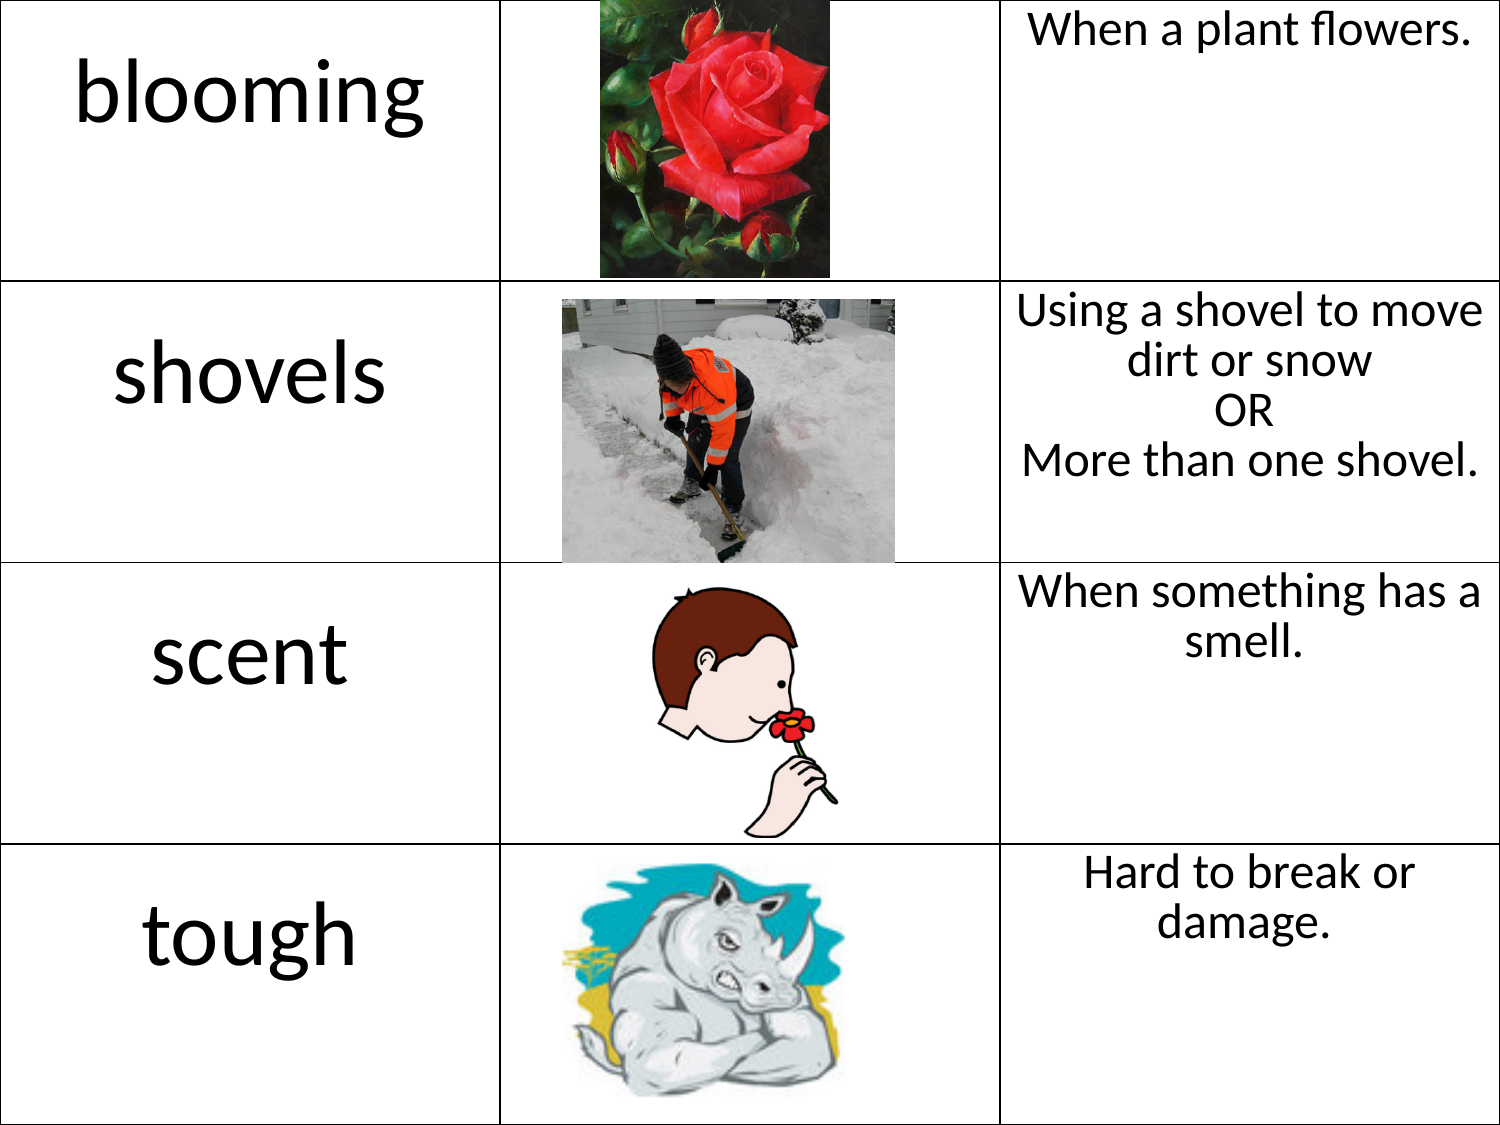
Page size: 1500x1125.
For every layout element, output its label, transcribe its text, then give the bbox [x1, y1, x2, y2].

table_header [501, 1, 596, 280]
picture [562, 299, 895, 563]
table_cell [501, 563, 999, 843]
table_header blooming [1, 1, 499, 280]
table_cell Hard to break or damage. [1001, 845, 1499, 1124]
table_cell shovels [1, 282, 499, 562]
table_header When a plant flowers. [1001, 1, 1499, 280]
table_cell [501, 845, 999, 1124]
table_cell scent [1, 563, 499, 843]
table_cell Using a shovel to move dirt or snow OR More than one shovel. [1001, 282, 1499, 562]
table_cell tough [1, 845, 499, 1124]
picture [599, 0, 831, 278]
picture [562, 862, 851, 1101]
table_cell When something has a smell. [1001, 563, 1499, 843]
table_header [832, 1, 999, 280]
table_cell [501, 282, 999, 562]
picture [624, 587, 866, 838]
